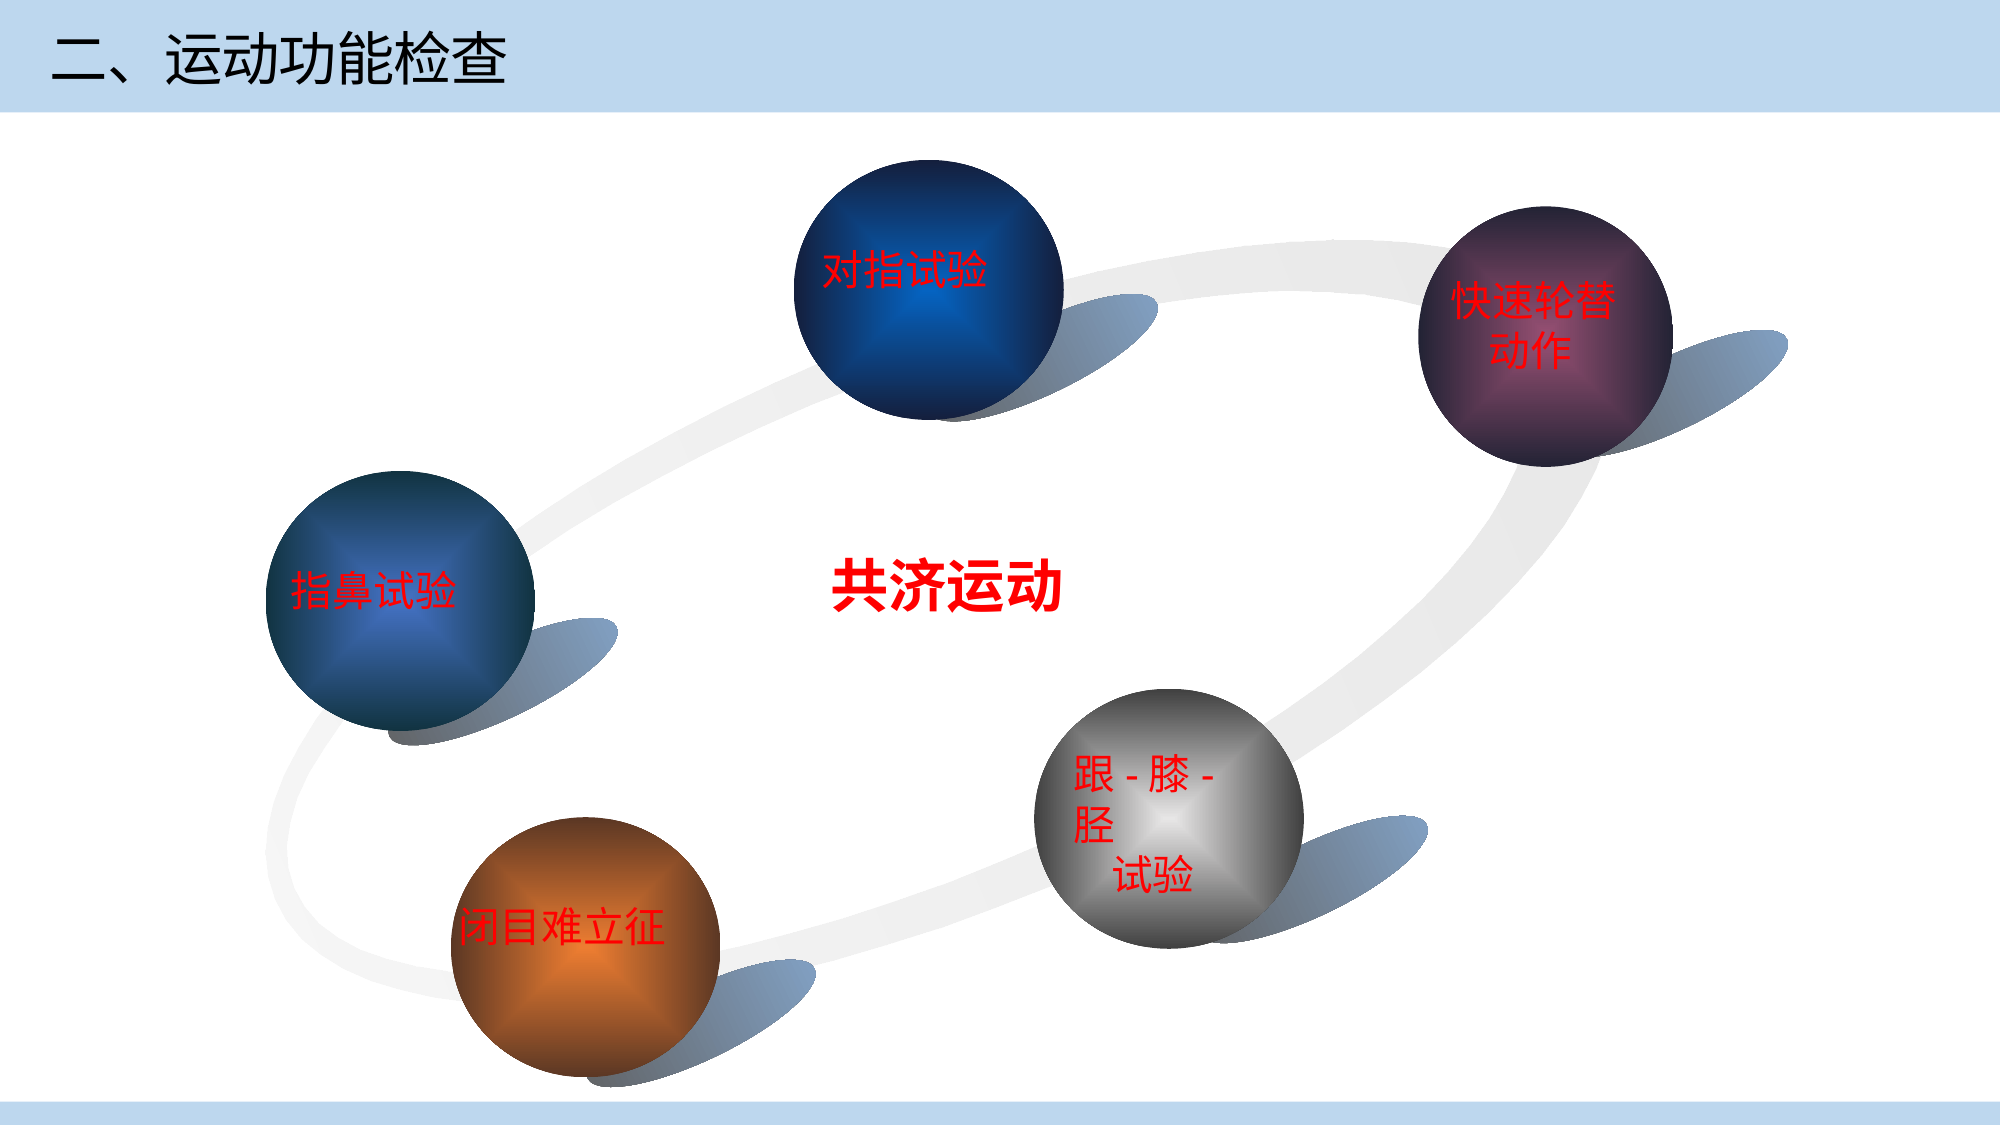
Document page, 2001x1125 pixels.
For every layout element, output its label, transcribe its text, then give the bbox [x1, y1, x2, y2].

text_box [219, 159, 1800, 1078]
text_box 二、运动功能检查 [37, 15, 802, 168]
